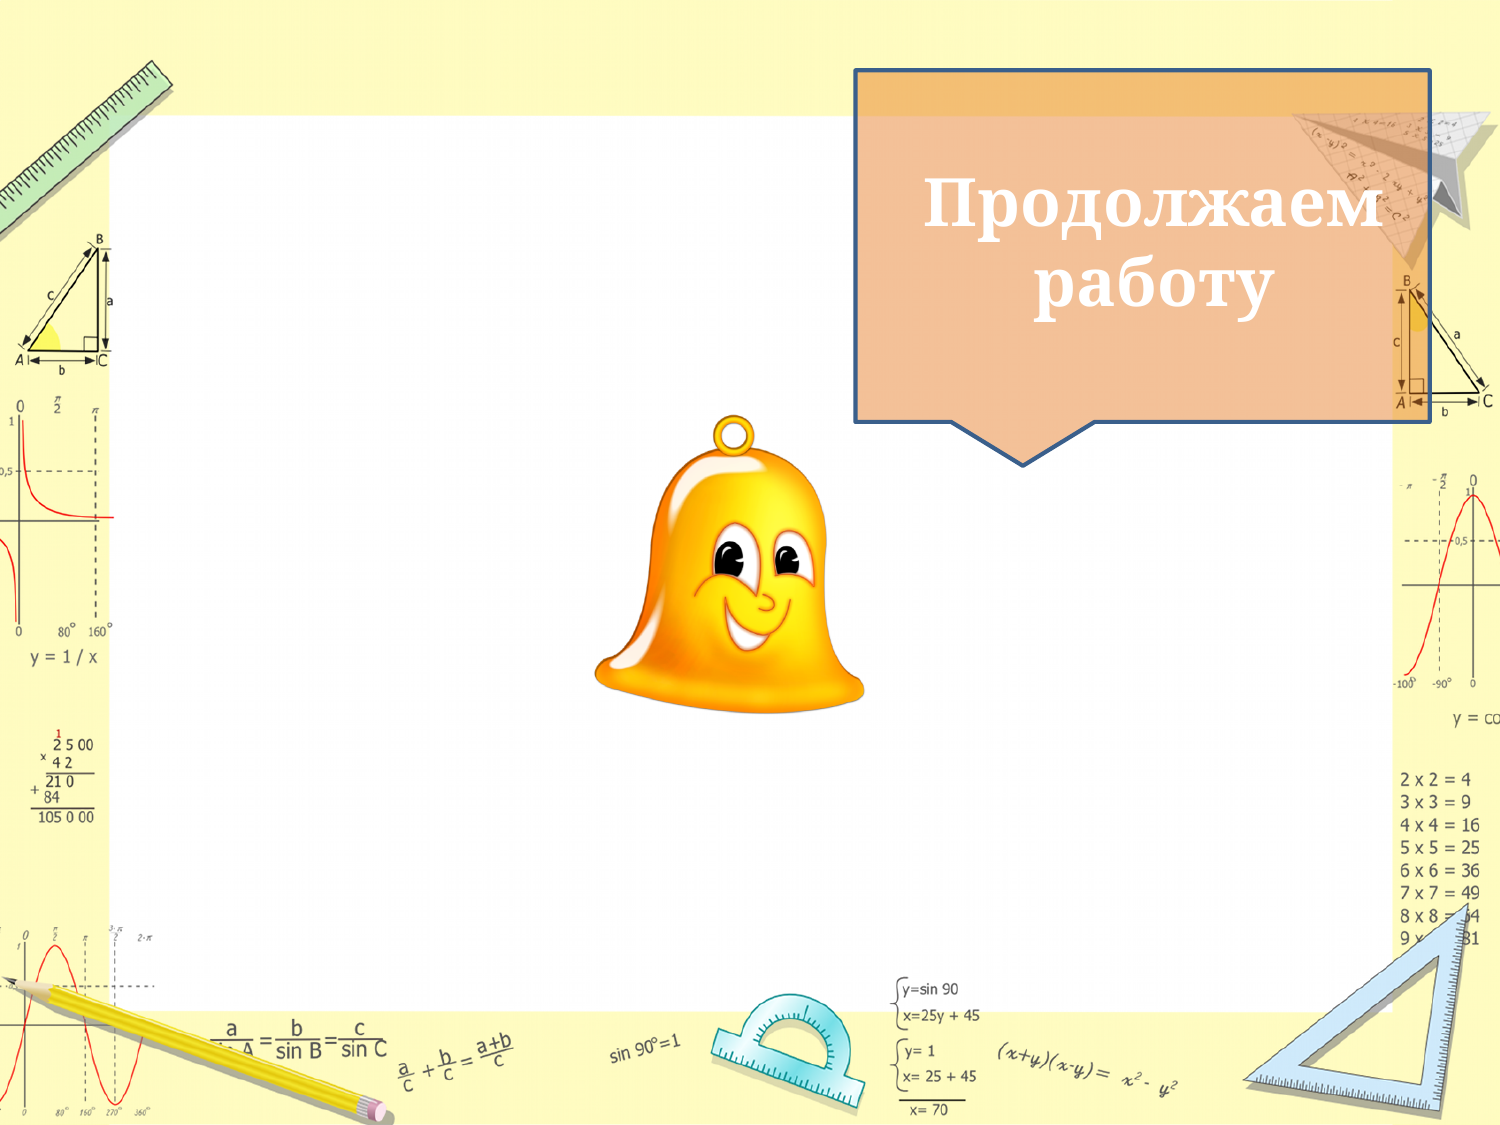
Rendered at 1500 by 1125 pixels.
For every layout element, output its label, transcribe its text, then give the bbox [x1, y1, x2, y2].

text_box [853, 68, 1432, 468]
picture [0, 0, 1500, 1125]
text_box Продолжаем работу [855, 152, 1453, 327]
